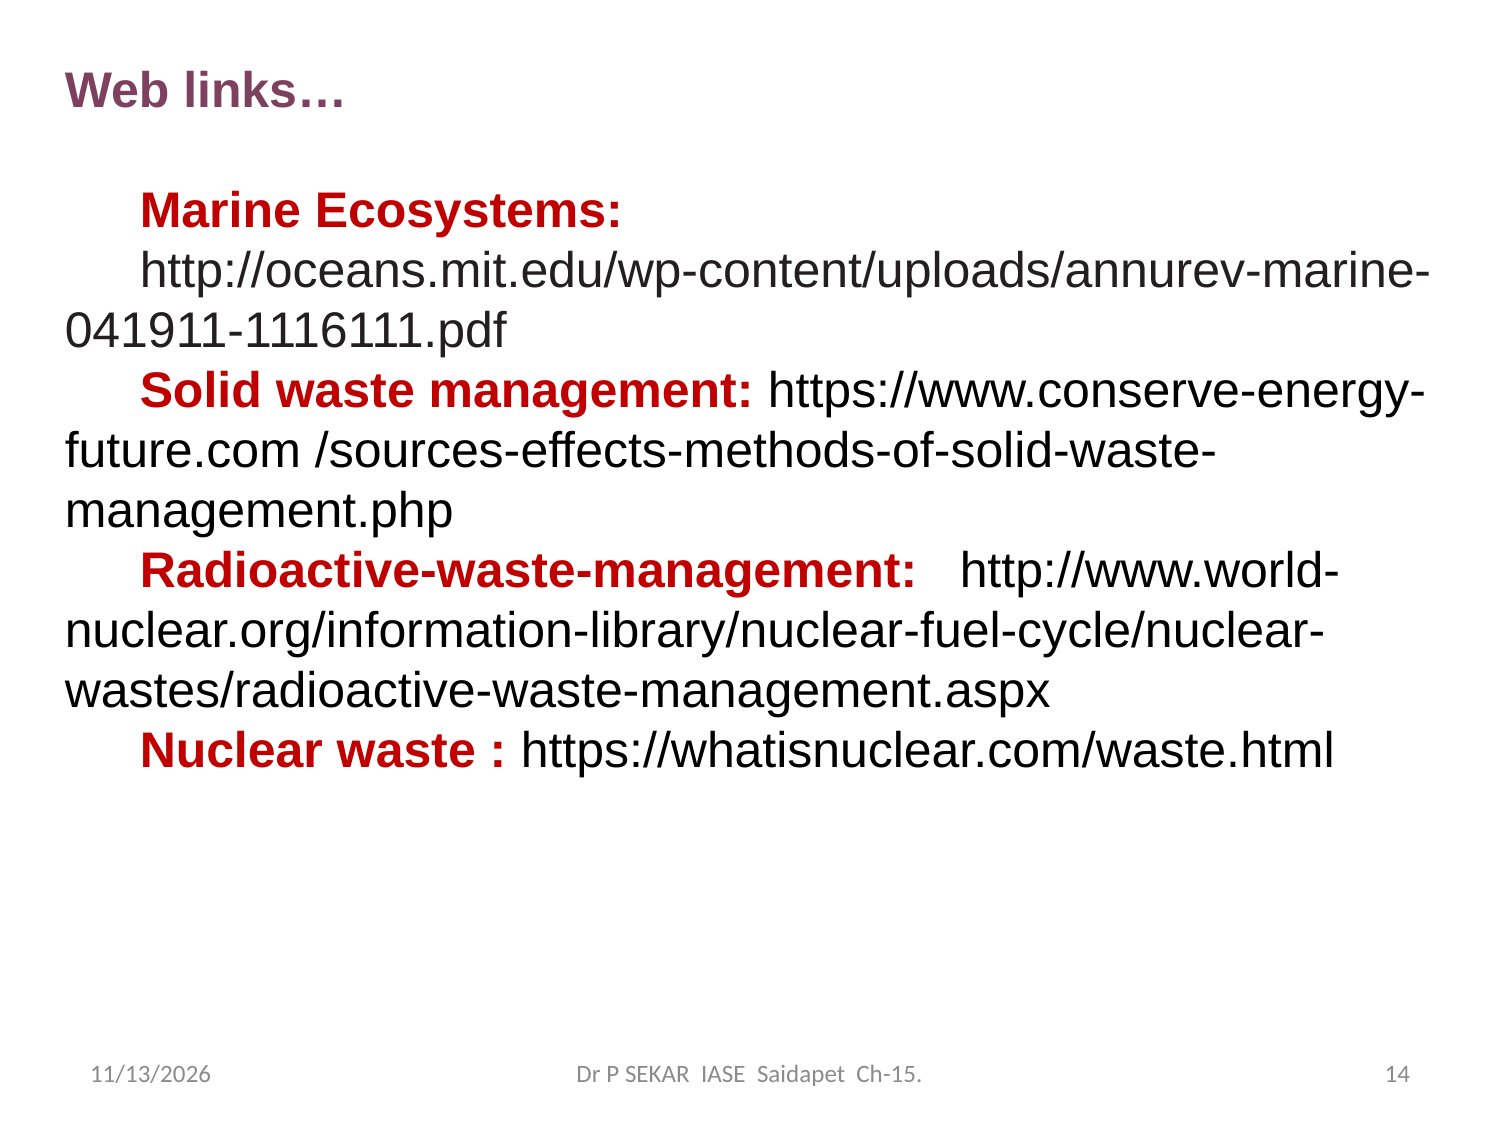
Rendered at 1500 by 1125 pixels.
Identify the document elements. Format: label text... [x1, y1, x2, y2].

text_box Web links… Marine Ecosystems: http://oceans.mit.edu/wp-content/uploads/annurev-marine-041911-1116111.pdf Solid waste management: https://www.conserve-energy-future.com /sources-effects-methods-of-solid-waste-management.php Radioactive-waste-management: http://www.world-nuclear.org/information-library/nuclear-fuel-cycle/nuclear-wastes/radioactive-waste-management.aspx Nuclear waste : https://whatisnuclear.com/waste.html [50, 49, 1500, 785]
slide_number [75, 1042, 425, 1103]
slide_number 14 [1074, 1042, 1425, 1103]
footer Dr P SEKAR IASE Saidapet Ch-15. [512, 1042, 988, 1103]
